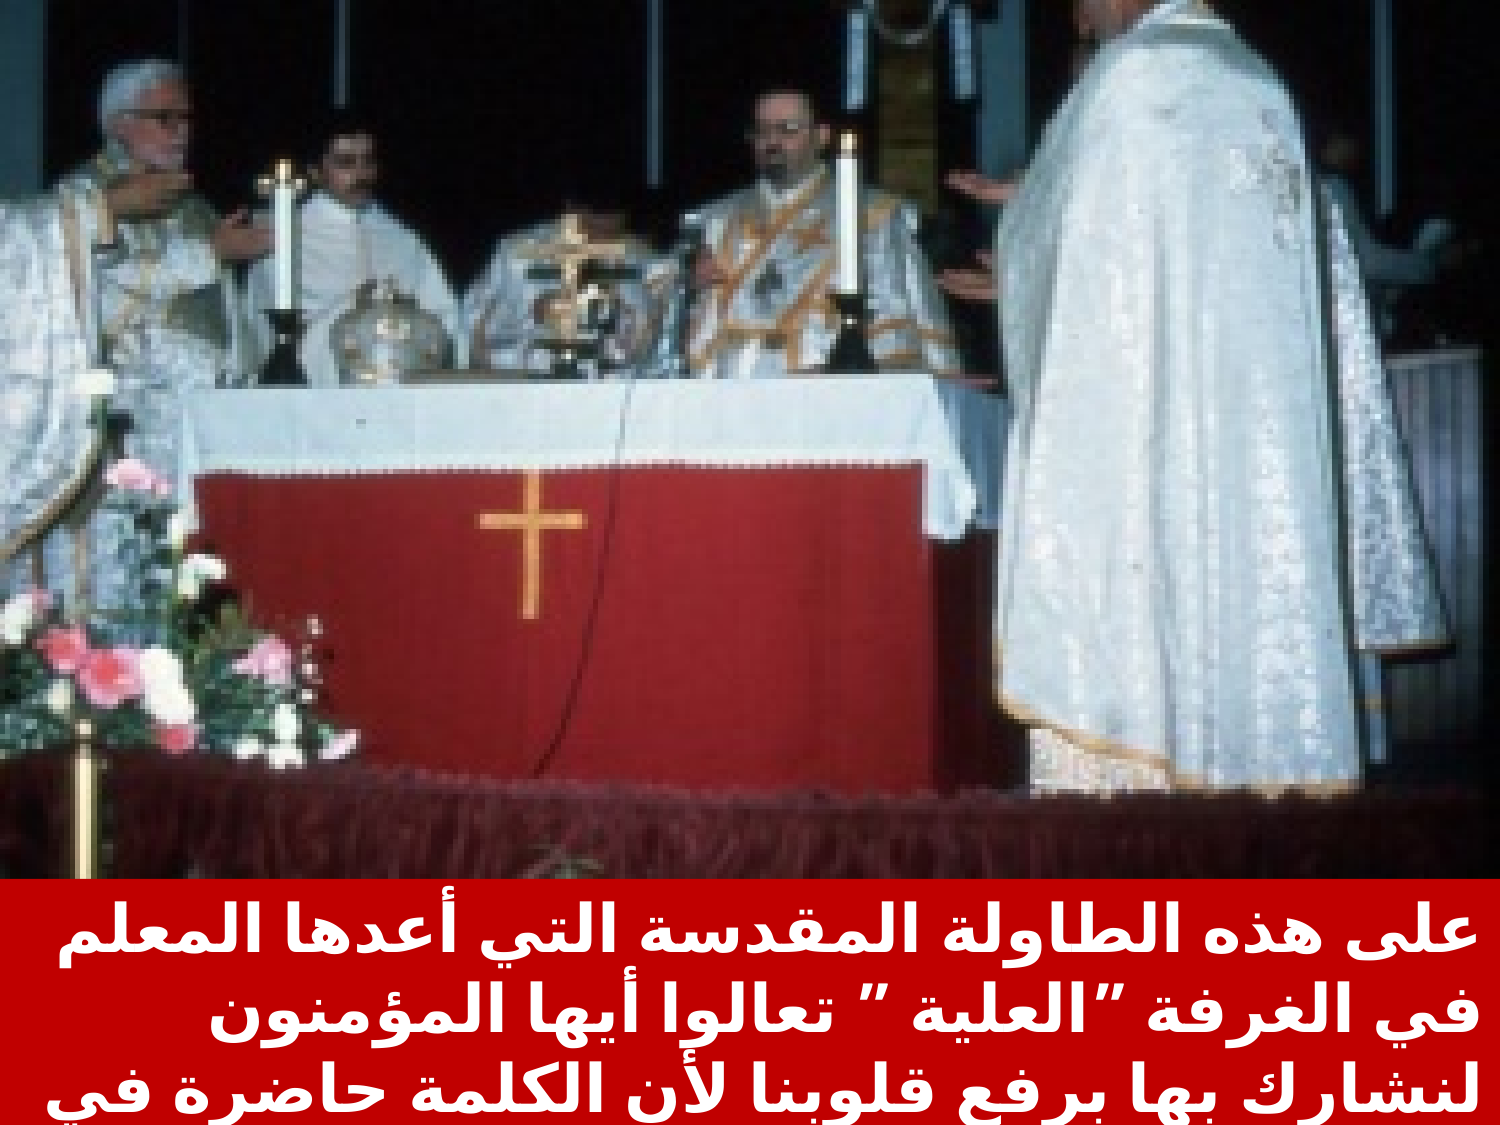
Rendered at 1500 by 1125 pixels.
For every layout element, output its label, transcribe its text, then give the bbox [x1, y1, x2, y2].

picture [0, 0, 1500, 880]
text_box على هذه الطاولة المقدسة التي أعدها المعلم في الغرفة ”العلية ” تعالوا أيها المؤمنون لنشارك بها برفع قلوبنا لأن الكلمة حاضرة في العلى وقد علمنا ذلك من الكلمة نفسها التي تغني مجده. [0, 886, 1500, 1125]
